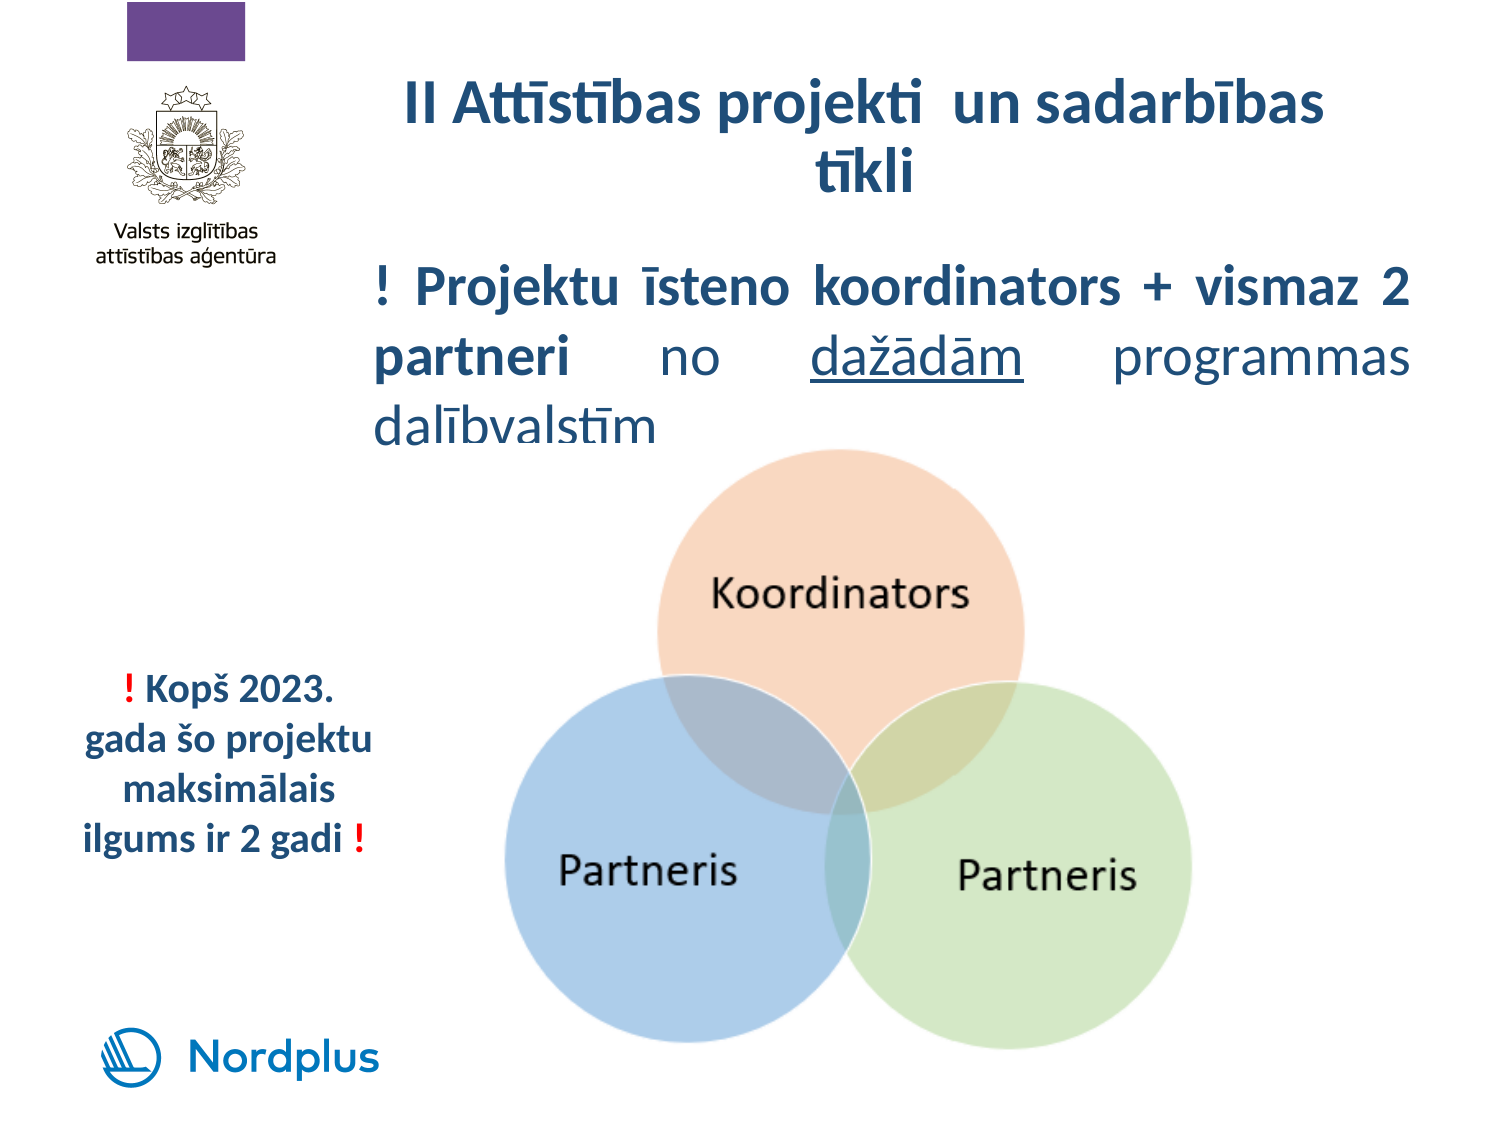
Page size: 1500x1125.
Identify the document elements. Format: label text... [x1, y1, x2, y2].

title II Attīstības projekti un sadarbības tīkli [333, 59, 1397, 215]
picture [0, 0, 1500, 1125]
text_box ! Kopš 2023. gada šo projektu maksimālais ilgums ir 2 gadi ! [66, 653, 392, 894]
text_box ! Projektu īsteno koordinators + vismaz 2 partneri no dažādām programmas dalībvalstīm [359, 239, 1427, 490]
